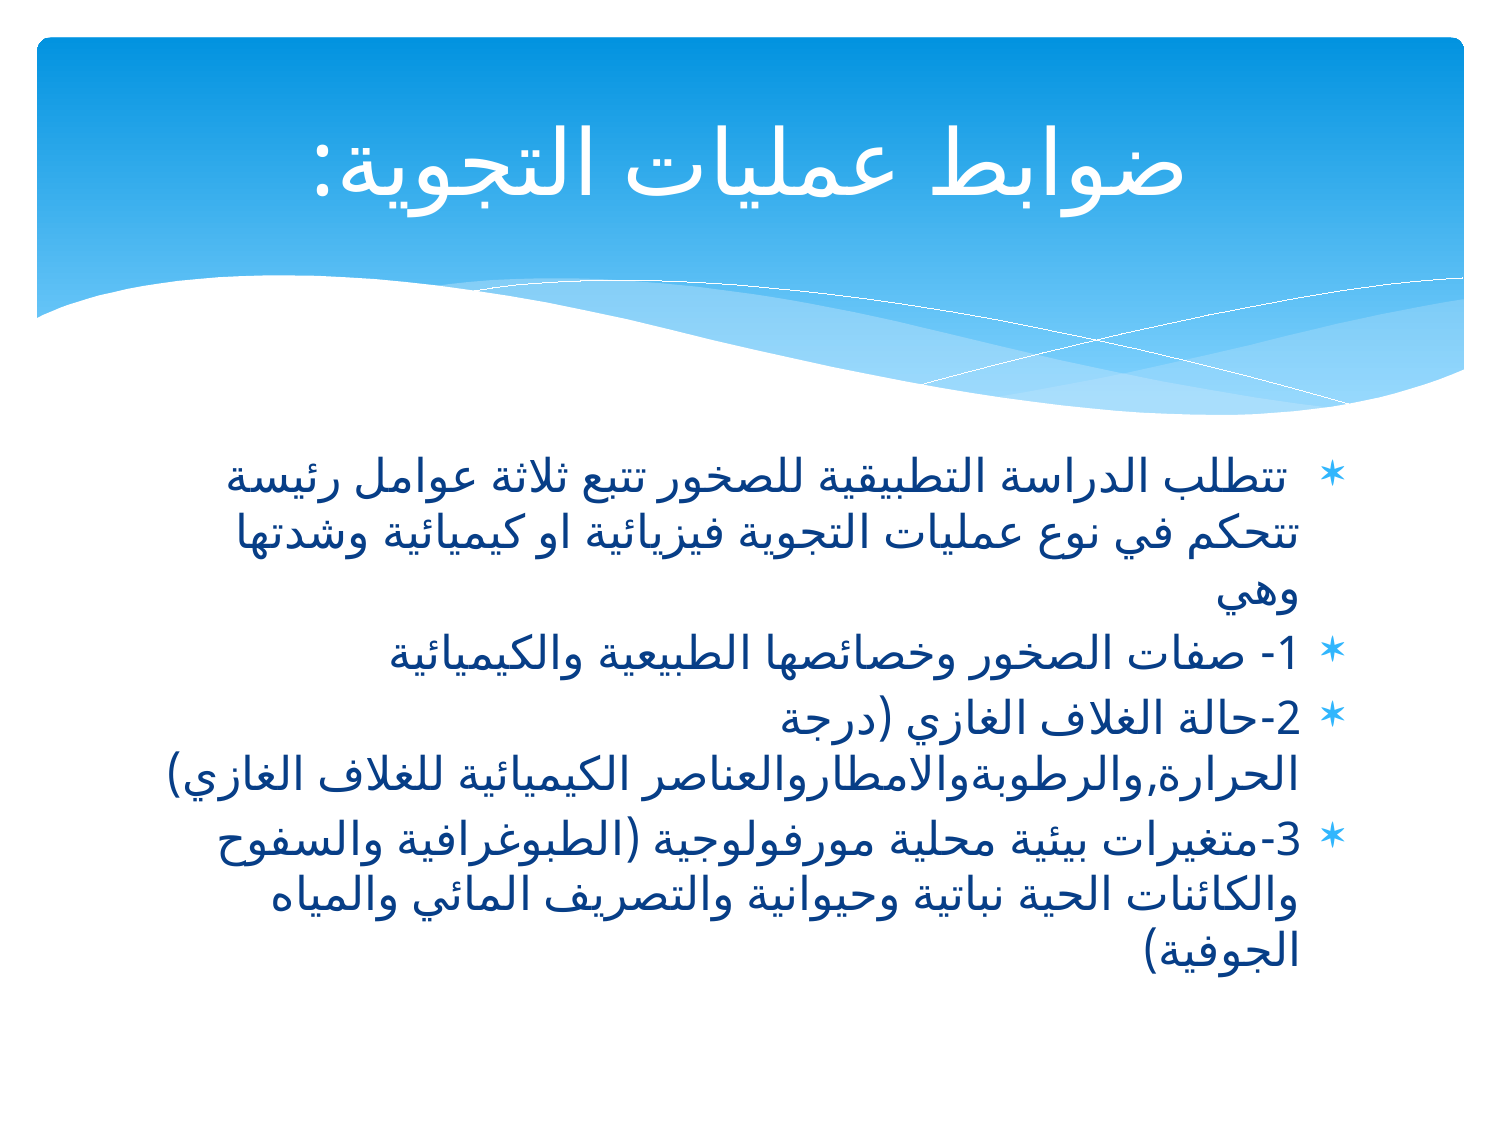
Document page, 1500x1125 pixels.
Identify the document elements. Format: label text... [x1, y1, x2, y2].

list تتطلب الدراسة التطبيقية للصخور تتبع ثلاثة عوامل رئيسة تتحكم في نوع عمليات التجوية فيزيائية او كيميائية وشدتها وهي 1- صفات الصخور وخصائصها الطبيعية والكيميائية 2- حالة الغلاف الغازي (درجة الحرارة,والرطوبةوالامطاروالعناصر الكيميائية للغلاف الغازي) 3- متغيرات بيئية محلية مورفولوجية (الطبوغرافية والسفوح والكائنات الحية نباتية وحيوانية والتصريف المائي والمياه الجوفية) [143, 438, 1359, 1005]
title ضوابط عمليات التجوية: [75, 55, 1425, 261]
